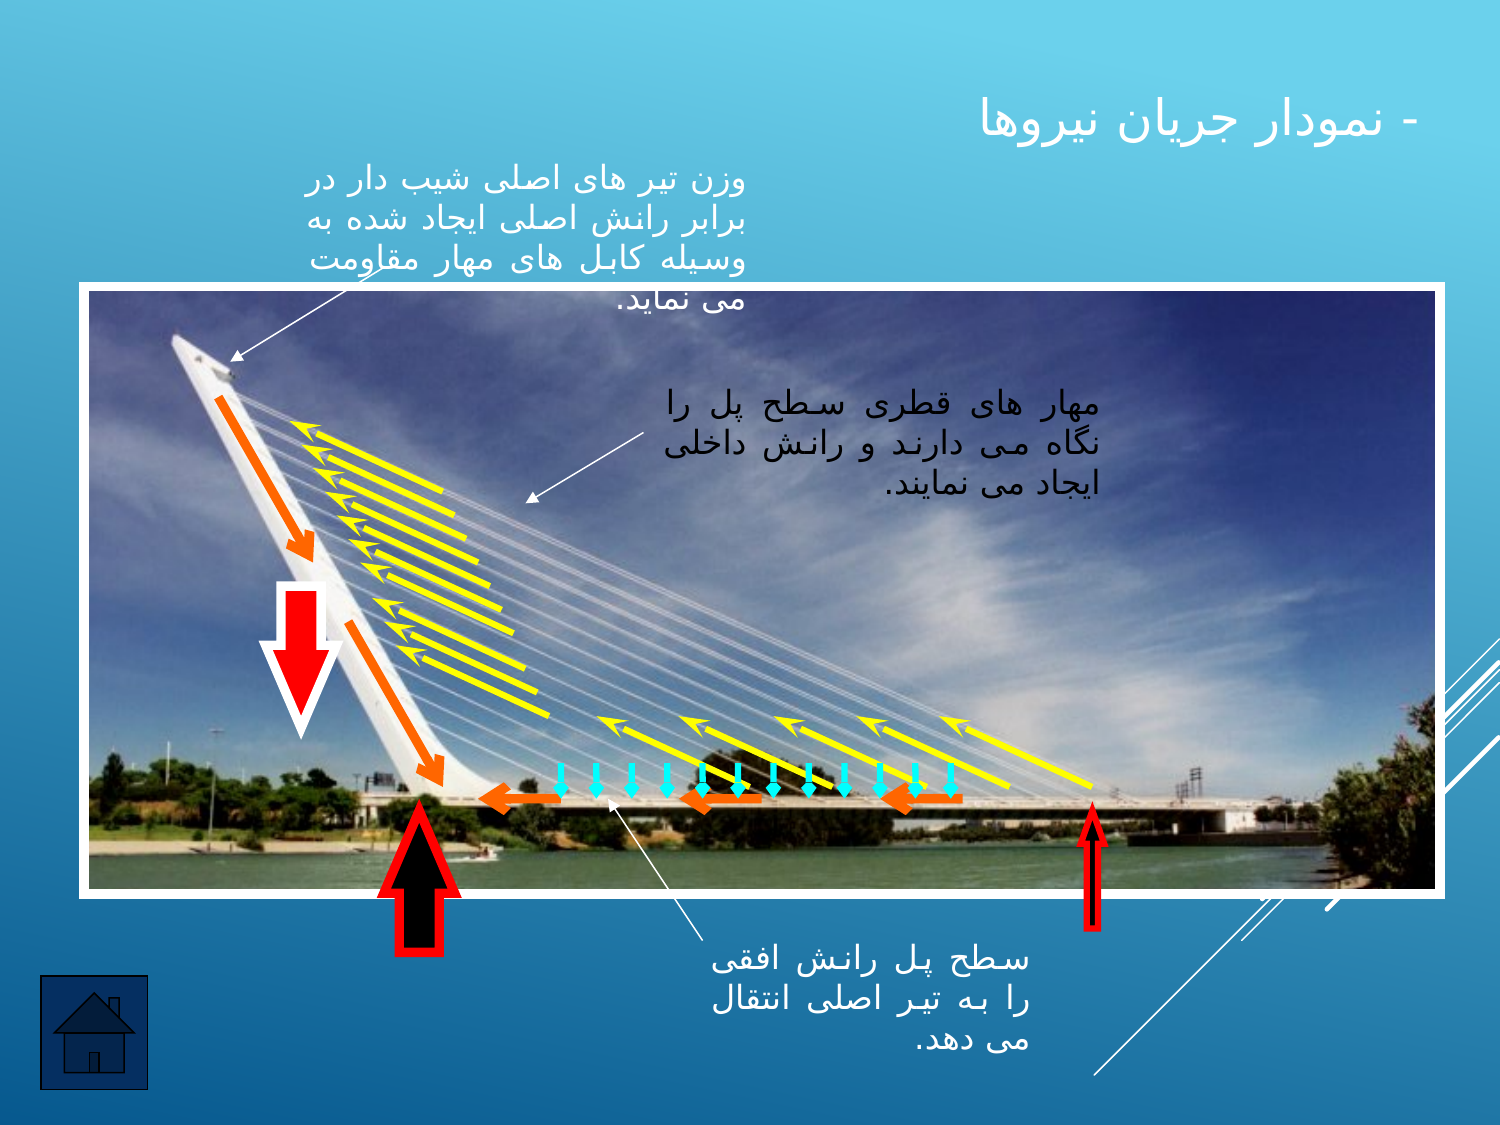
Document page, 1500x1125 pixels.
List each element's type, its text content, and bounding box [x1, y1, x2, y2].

text_box [383, 890, 455, 953]
text_box [41, 976, 148, 1090]
text_box [1086, 890, 1098, 929]
text_box وزن تیر های اصلی شیب دار در برابر رانش اصلی ایجاد شده به وسیله کابل های مهار مقاومت می نماید. [289, 149, 762, 290]
picture [88, 290, 1436, 890]
text_box - نمودار جریان نیروها [820, 78, 1436, 153]
text_box سطح پل رانش افقی را به تیر اصلی انتقال می دهد. [690, 928, 1046, 1064]
